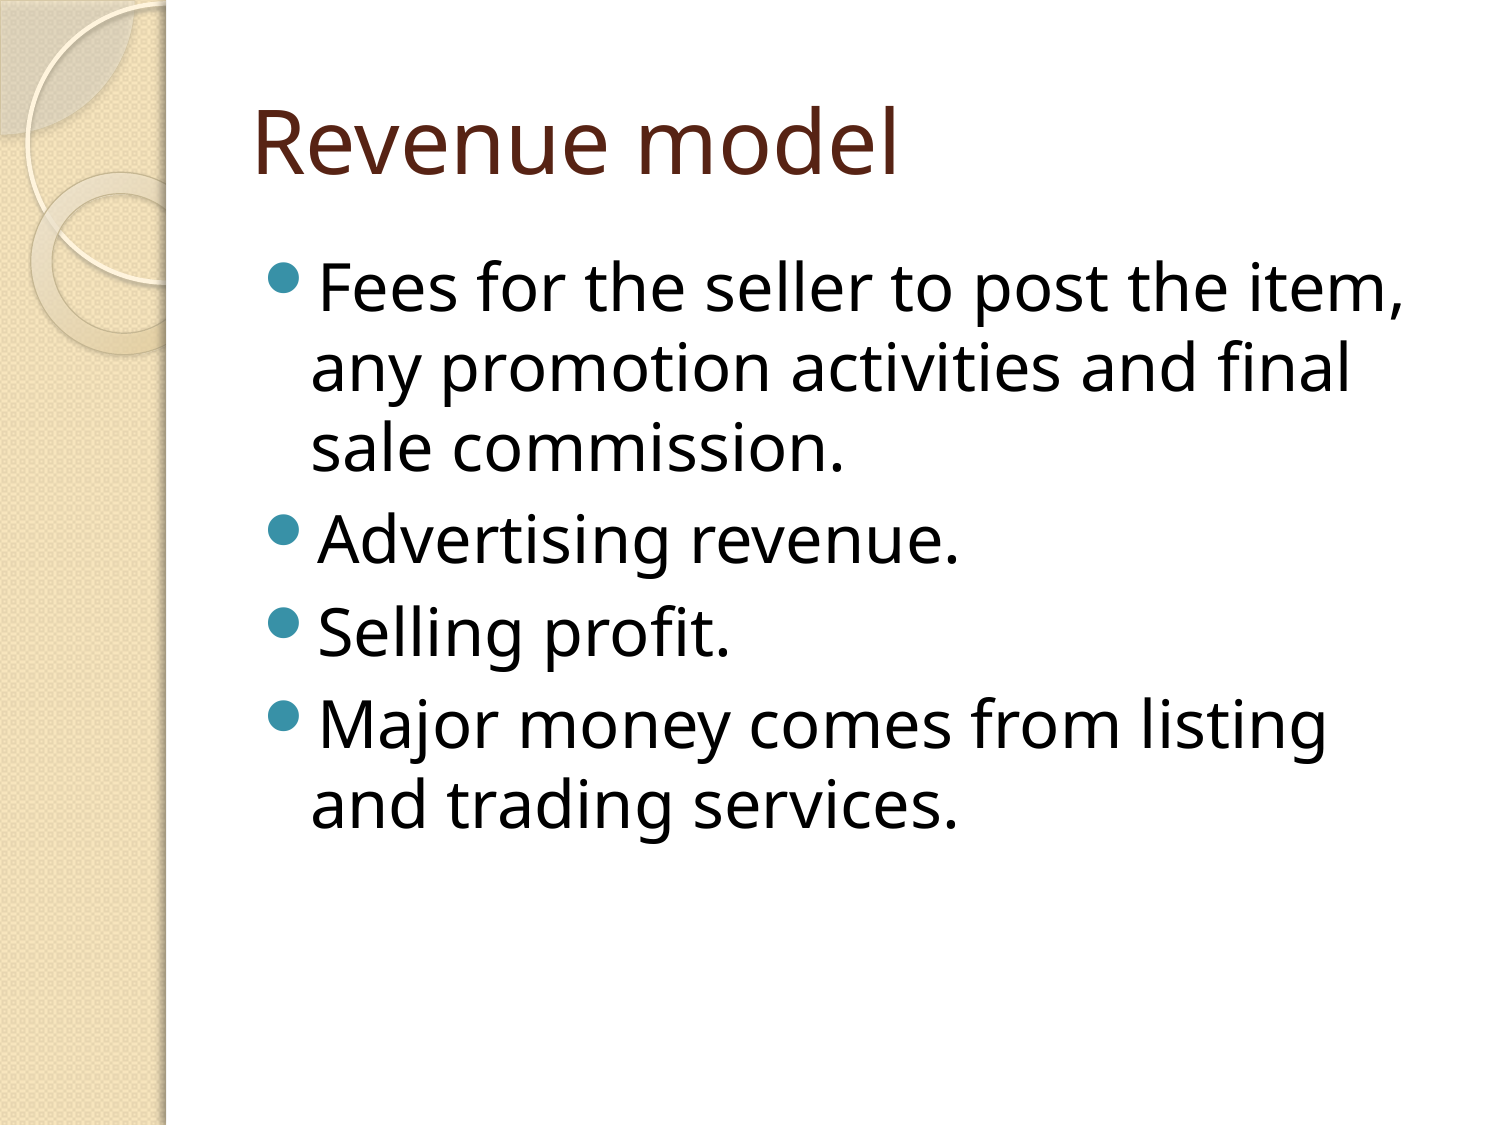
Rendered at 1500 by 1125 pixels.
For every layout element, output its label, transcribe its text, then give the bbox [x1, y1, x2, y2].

list Fees for the seller to post the item, any promotion activities and final sale commission. Advertising revenue. Selling profit. Major money comes from listing and trading services. [235, 237, 1466, 1025]
title Revenue model [235, 45, 1466, 233]
